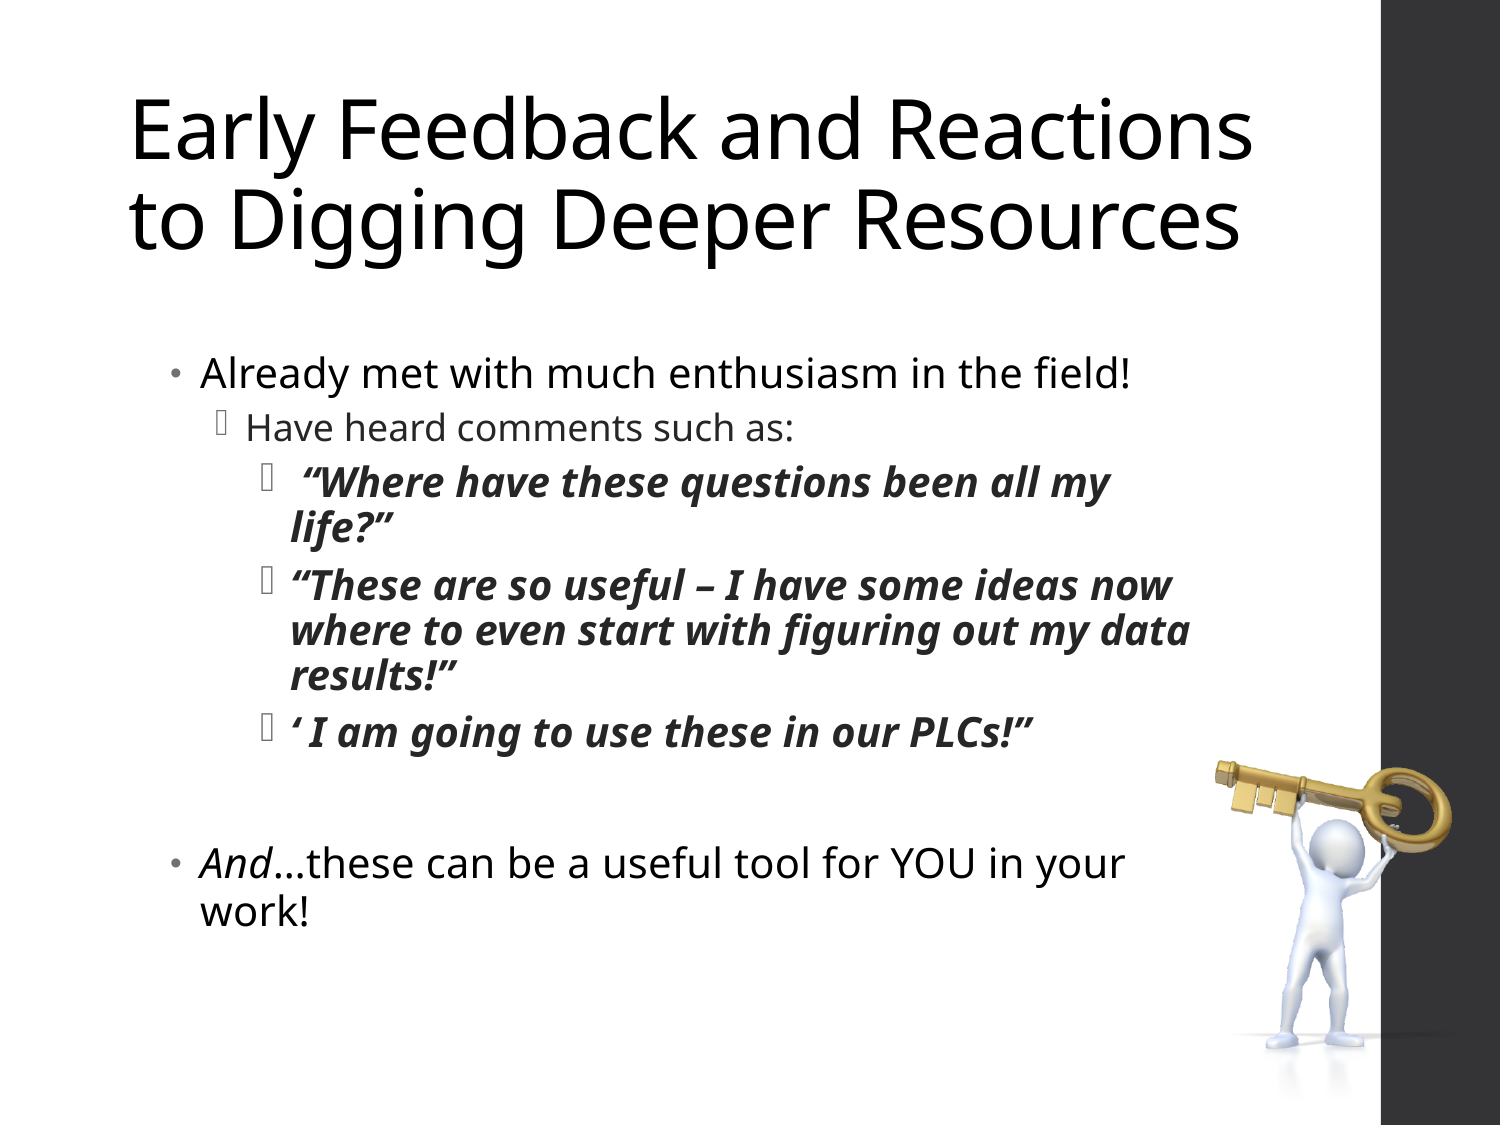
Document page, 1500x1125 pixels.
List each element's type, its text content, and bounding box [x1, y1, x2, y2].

title Early Feedback and Reactions to Digging Deeper Resources [113, 57, 1307, 275]
picture [1191, 733, 1469, 1103]
list Already met with much enthusiasm in the field! Have heard comments such as: “Where have these questions been all my life?” “These are so useful – I have some ideas now where to even start with figuring out my data results!” ‘ I am going to use these in our PLCs!” And…these can be a useful tool for YOU in your work! [155, 343, 1213, 1057]
